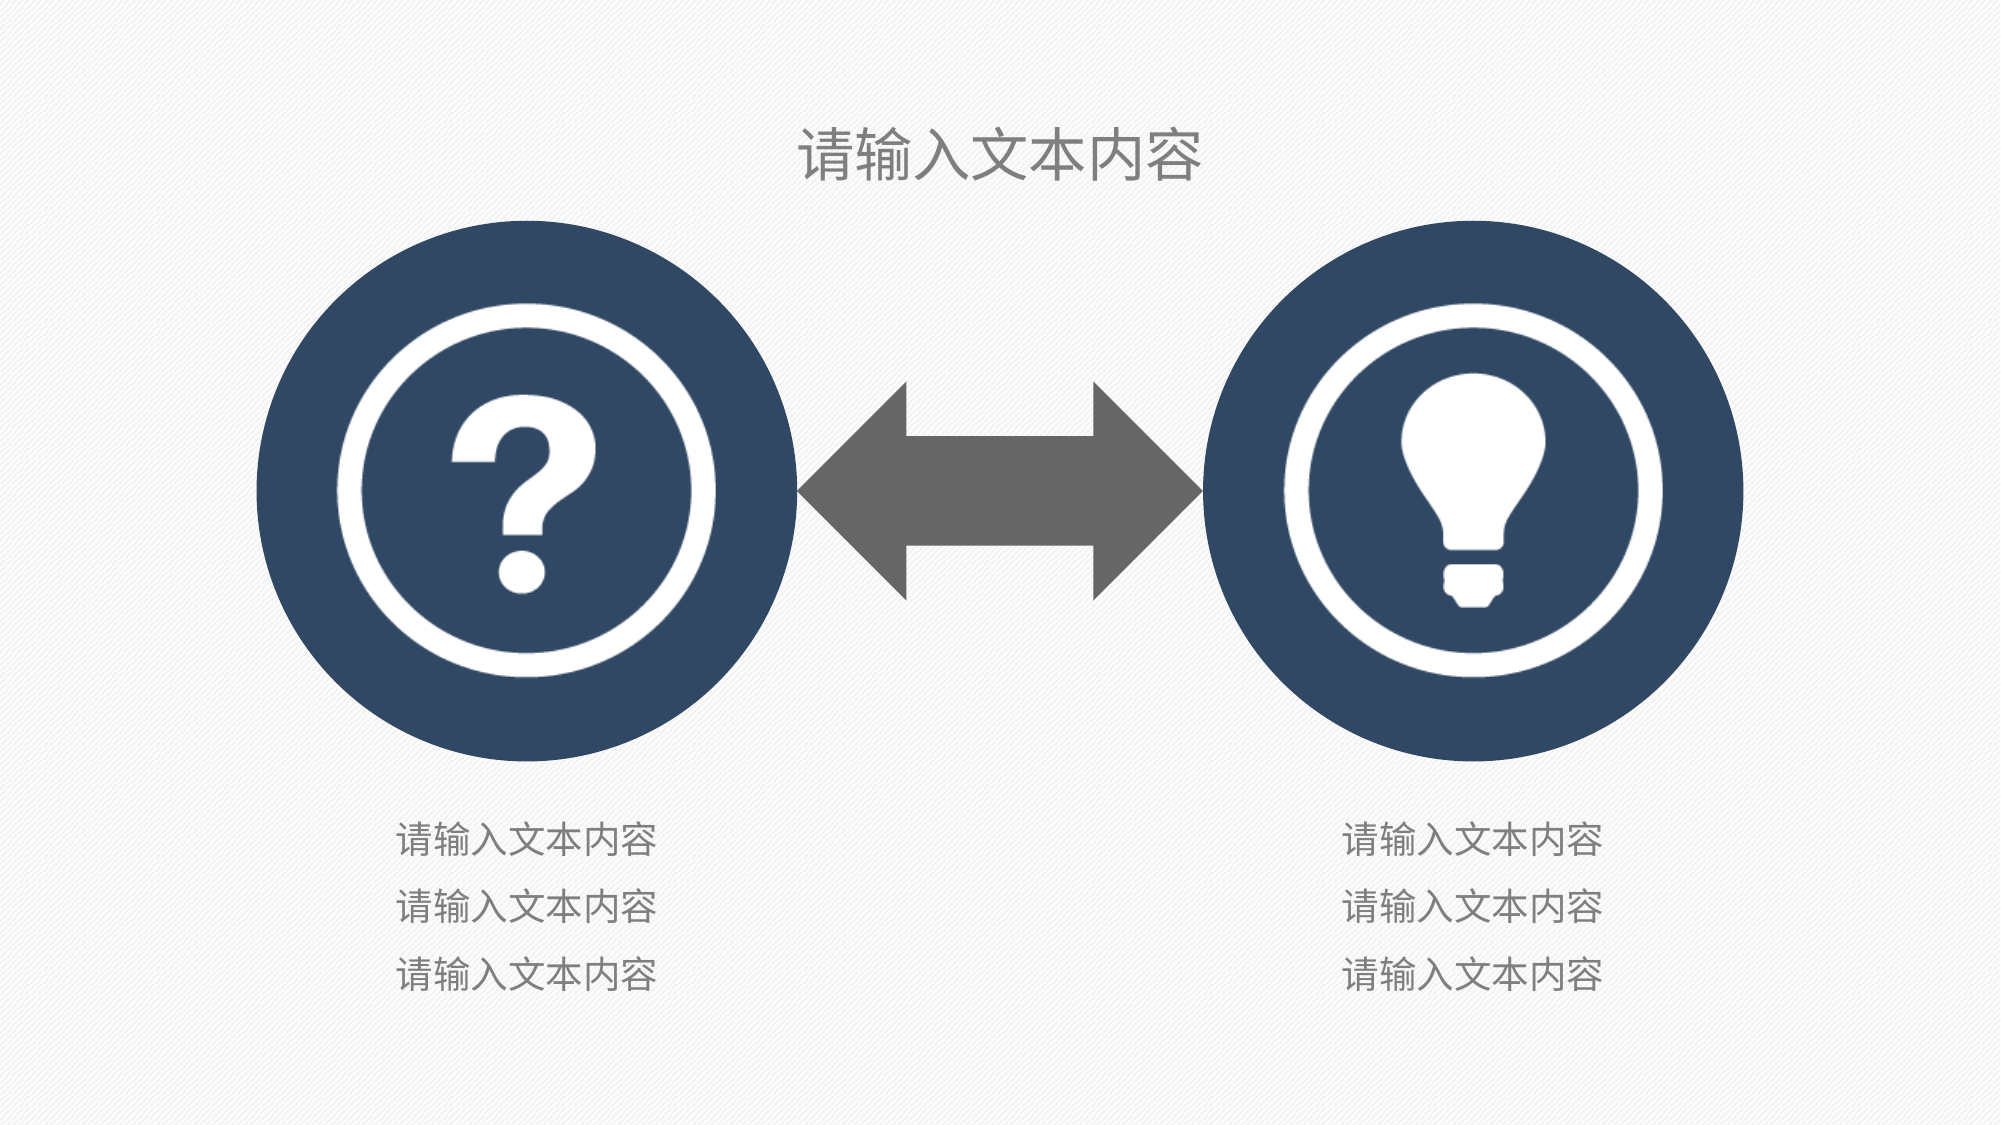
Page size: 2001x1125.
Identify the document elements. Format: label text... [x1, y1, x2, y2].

text_box 请输入文本内容 请输入文本内容 请输入文本内容 [285, 785, 769, 1003]
text_box [256, 306, 329, 676]
picture [0, 0, 2001, 1125]
text_box [338, 220, 715, 297]
text_box [1292, 692, 1655, 762]
text_box [724, 306, 798, 677]
text_box 请输入文本内容 [699, 110, 1300, 196]
text_box [798, 381, 1203, 601]
text_box 请输入文本内容 请输入文本内容 请输入文本内容 [1231, 785, 1715, 1003]
text_box [1203, 307, 1275, 675]
text_box [1670, 305, 1744, 677]
text_box [346, 692, 708, 762]
text_box [1285, 220, 1662, 297]
